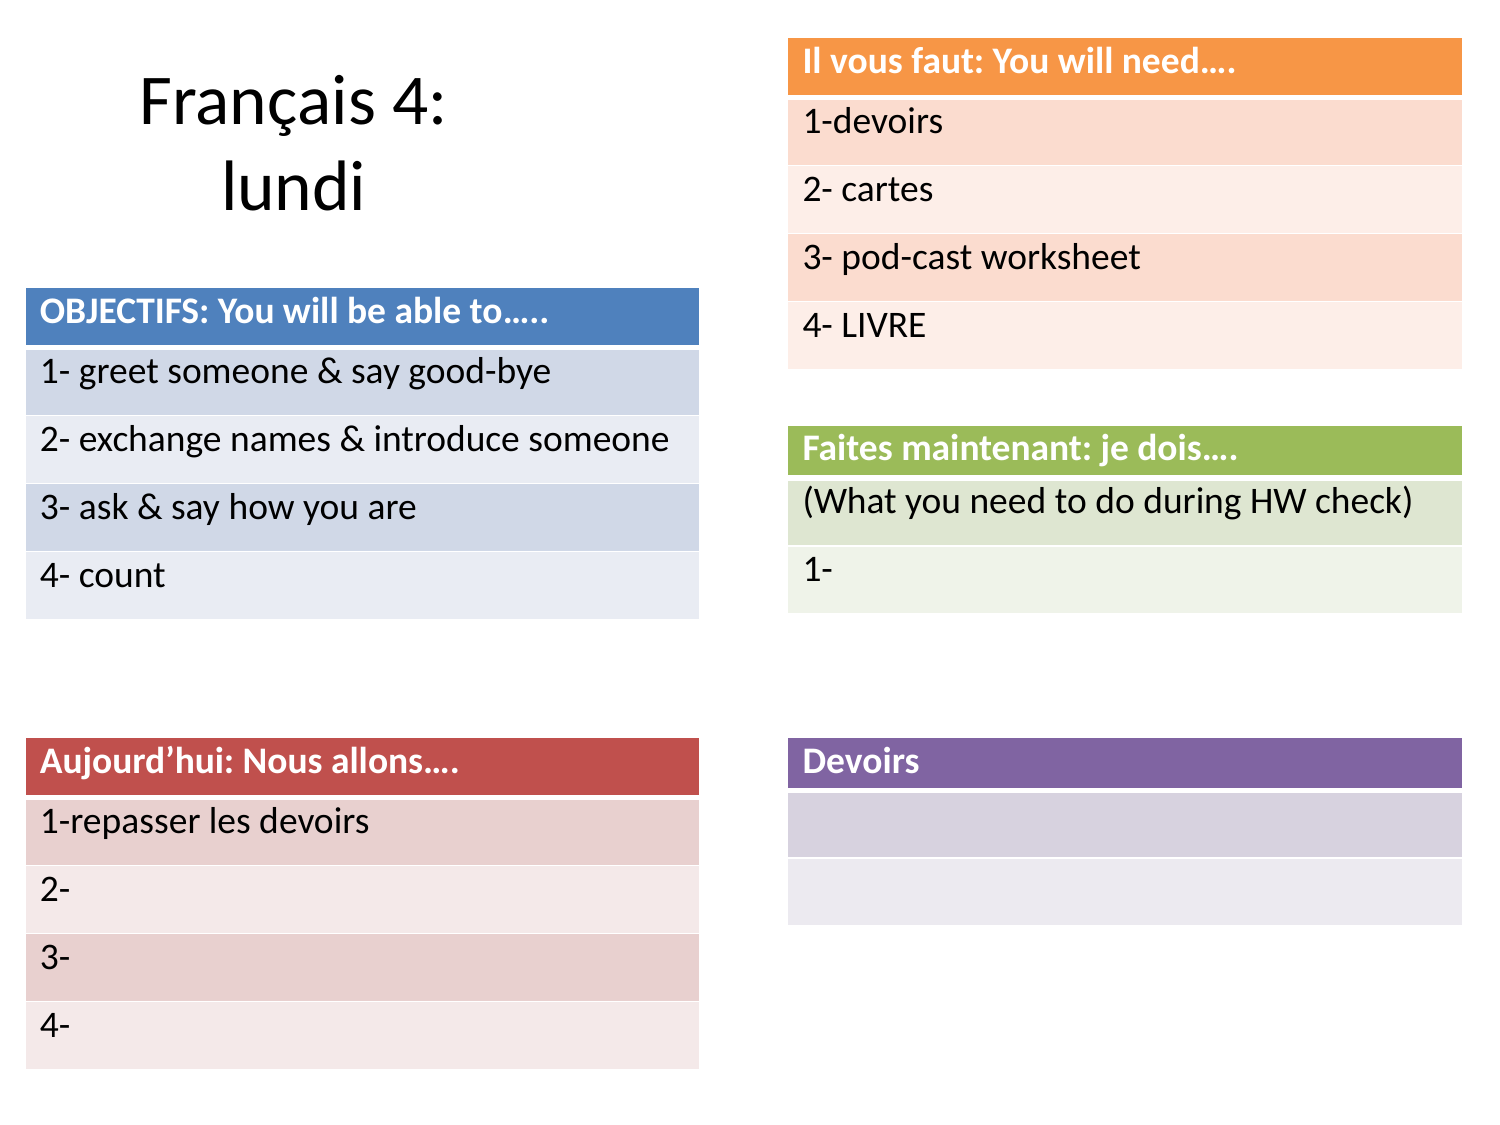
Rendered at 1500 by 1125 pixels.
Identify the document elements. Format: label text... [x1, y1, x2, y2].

table_cell 1-repasser les devoirs [26, 800, 699, 865]
table_cell [788, 793, 1462, 857]
table_cell 2- cartes [788, 166, 1462, 233]
table_cell 4- count [26, 552, 699, 619]
table_cell 3- [26, 934, 699, 1001]
table_cell 3- pod-cast worksheet [788, 234, 1462, 301]
table_cell 1- [788, 547, 1462, 613]
title Français 4: lundi [75, 45, 513, 233]
table_header OBJECTIFS: You will be able to….. [26, 288, 699, 345]
table_cell 1- greet someone & say good-bye [26, 350, 699, 415]
table_header Faites maintenant: je dois…. [788, 426, 1462, 475]
table_cell [788, 859, 1462, 925]
table_header Il vous faut: You will need…. [788, 38, 1462, 95]
table_cell 2- exchange names & introduce someone [26, 416, 699, 483]
table_cell 4- LIVRE [788, 302, 1462, 369]
table_cell (What you need to do during HW check) [788, 481, 1462, 545]
table_cell 3- ask & say how you are [26, 484, 699, 551]
table_header Aujourd’hui: Nous allons…. [26, 738, 699, 795]
table_header Devoirs [788, 738, 1462, 788]
table_cell 4- [26, 1002, 699, 1069]
table_cell 1-devoirs [788, 100, 1462, 165]
table_cell 2- [26, 866, 699, 933]
